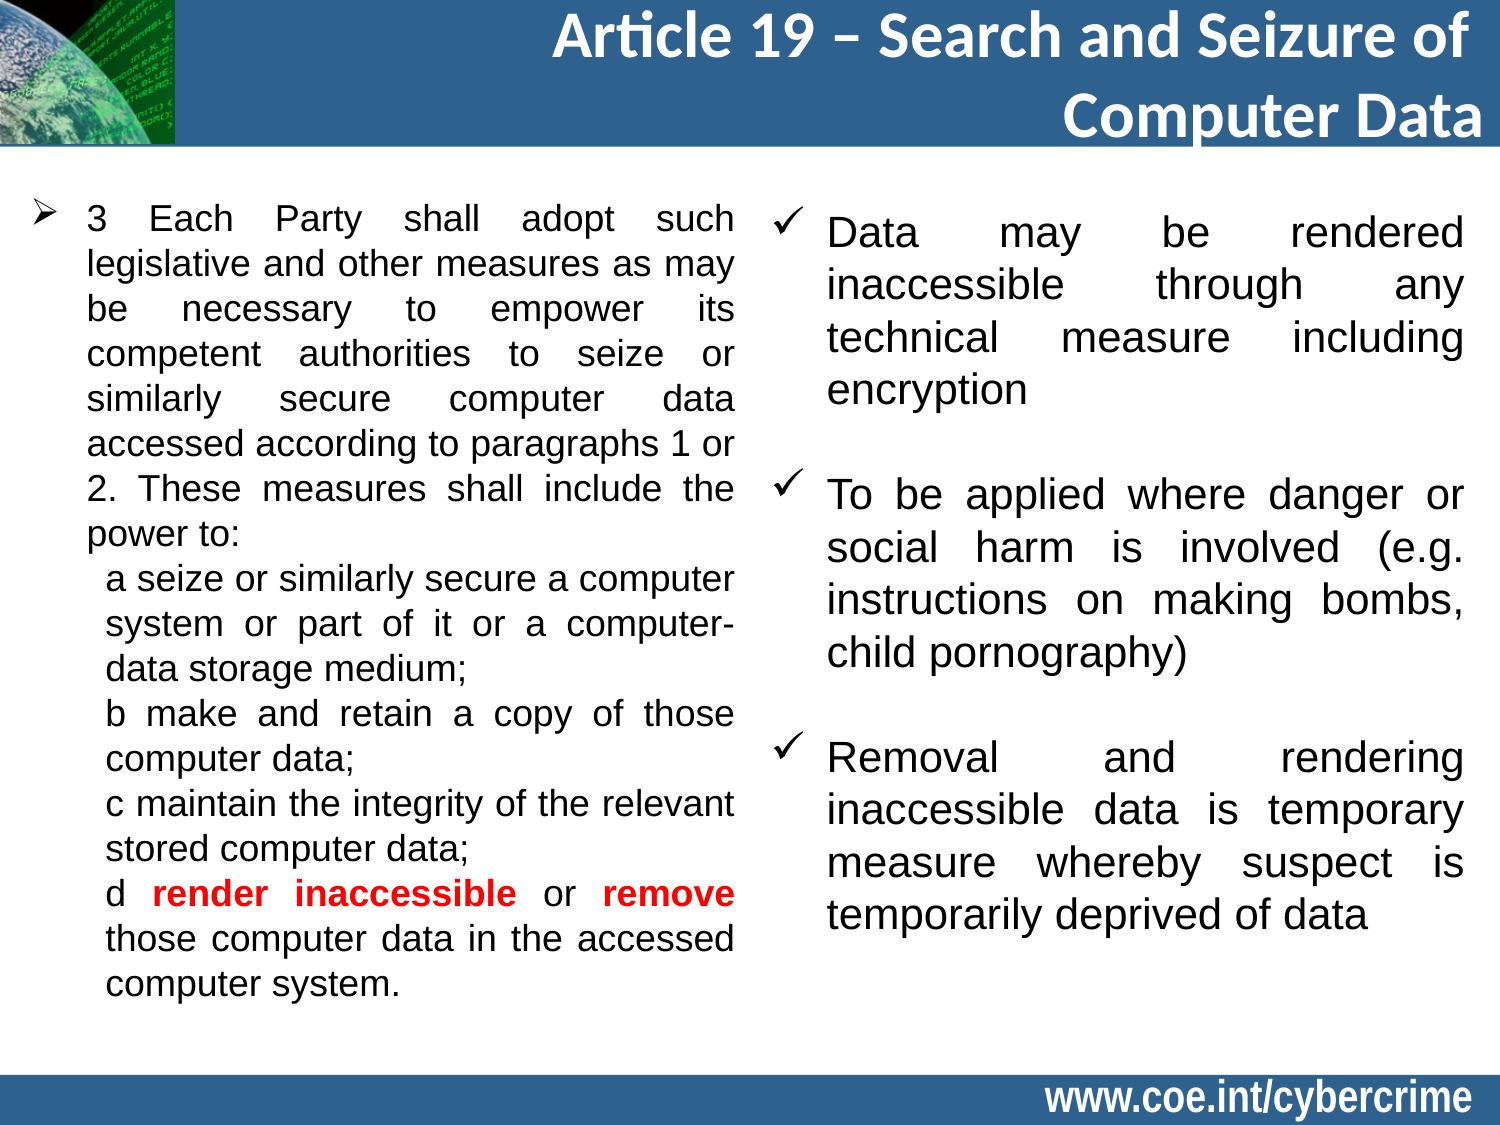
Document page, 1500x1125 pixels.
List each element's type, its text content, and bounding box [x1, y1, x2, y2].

text_box Data may be rendered inaccessible through any technical measure including encryption To be applied where danger or social harm is involved (e.g. instructions on making bombs, child pornography) Removal and rendering inaccessible data is temporary measure whereby suspect is temporarily deprived of data [755, 196, 1480, 946]
text_box www.coe.int/cybercrime [1030, 1059, 1500, 1125]
picture [0, 0, 175, 144]
text_box Article 19 – Search and Seizure of Computer Data [177, 0, 1500, 149]
text_box 3 Each Party shall adopt such legislative and other measures as may be necessary to empower its competent authorities to seize or similarly secure computer data accessed according to paragraphs 1 or 2. These measures shall include the power to: a seize or similarly secure a computer system or part of it or a computer-data storage medium; b make and retain a copy of those computer data; c maintain the integrity of the relevant stored computer data; d render inaccessible or remove those computer data in the accessed computer system. [15, 186, 750, 1012]
text_box [0, 1073, 1030, 1125]
